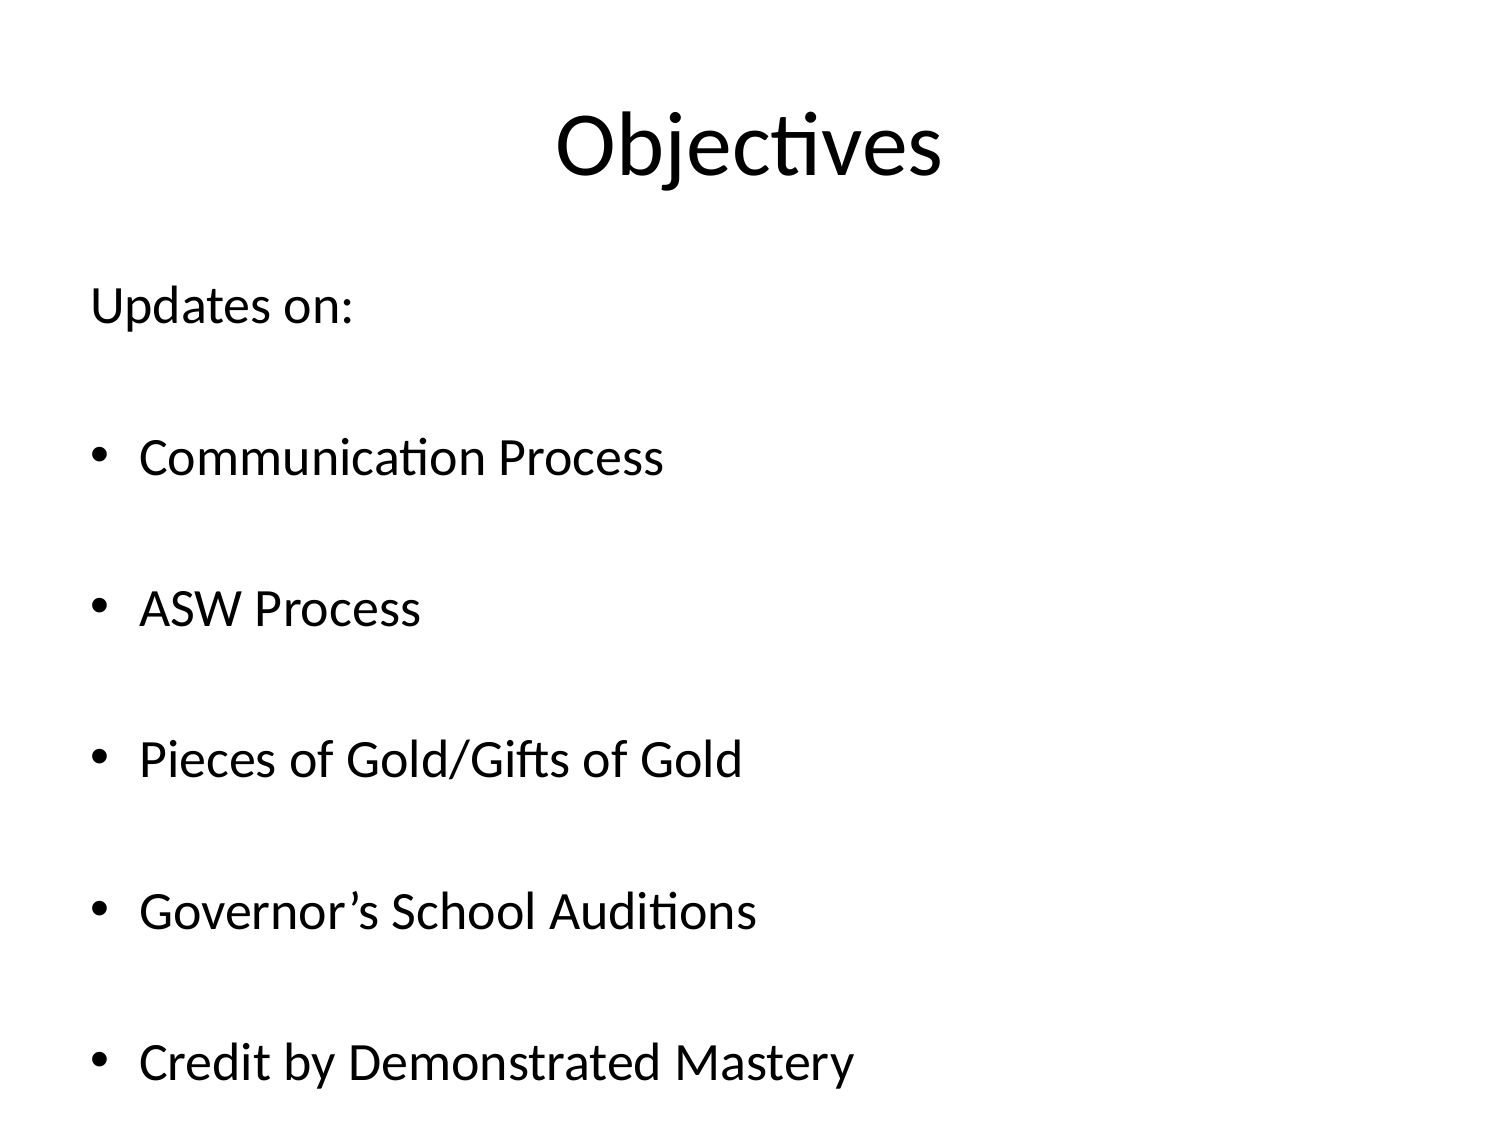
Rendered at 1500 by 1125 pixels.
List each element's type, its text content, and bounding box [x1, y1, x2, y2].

title Objectives [75, 45, 1425, 233]
list Updates on: Communication Process ASW Process Pieces of Gold/Gifts of Gold Governor’s School Auditions Credit by Demonstrated Mastery [75, 262, 1425, 1100]
